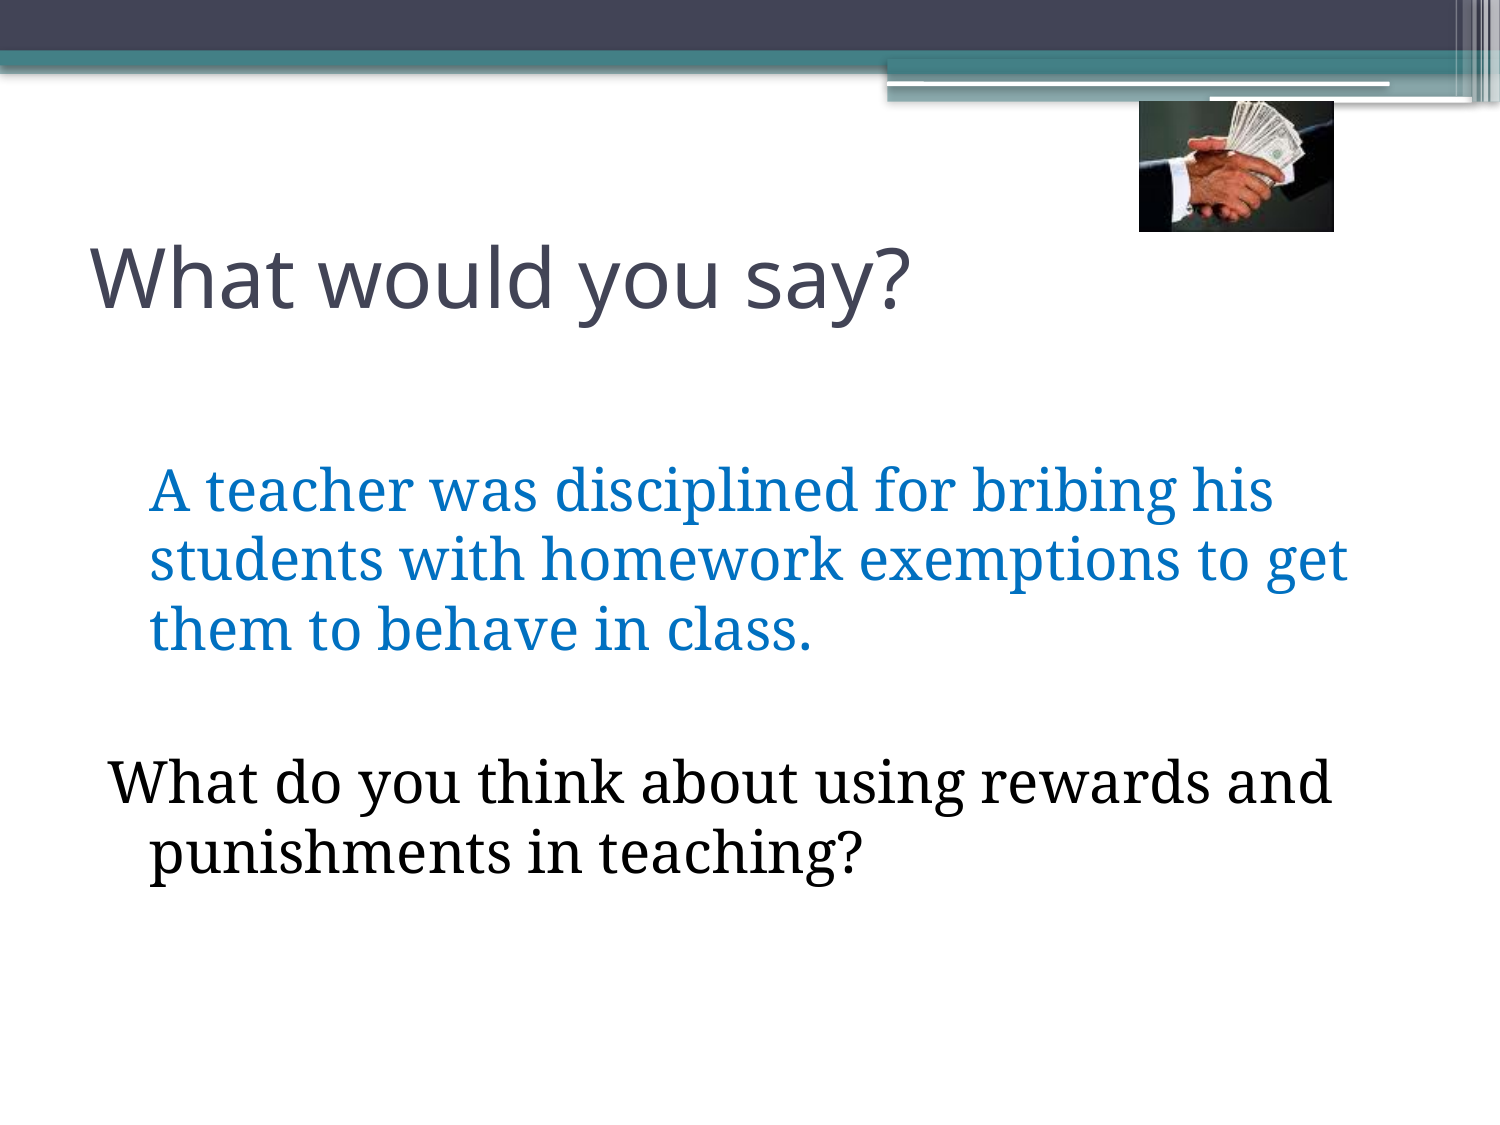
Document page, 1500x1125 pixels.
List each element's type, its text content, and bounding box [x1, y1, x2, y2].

title What would you say? [75, 187, 1425, 363]
list A teacher was disciplined for bribing his students with homework exemptions to get them to behave in class. What do you think about using rewards and punishments in teaching? [75, 368, 1425, 1079]
picture [1139, 101, 1334, 232]
